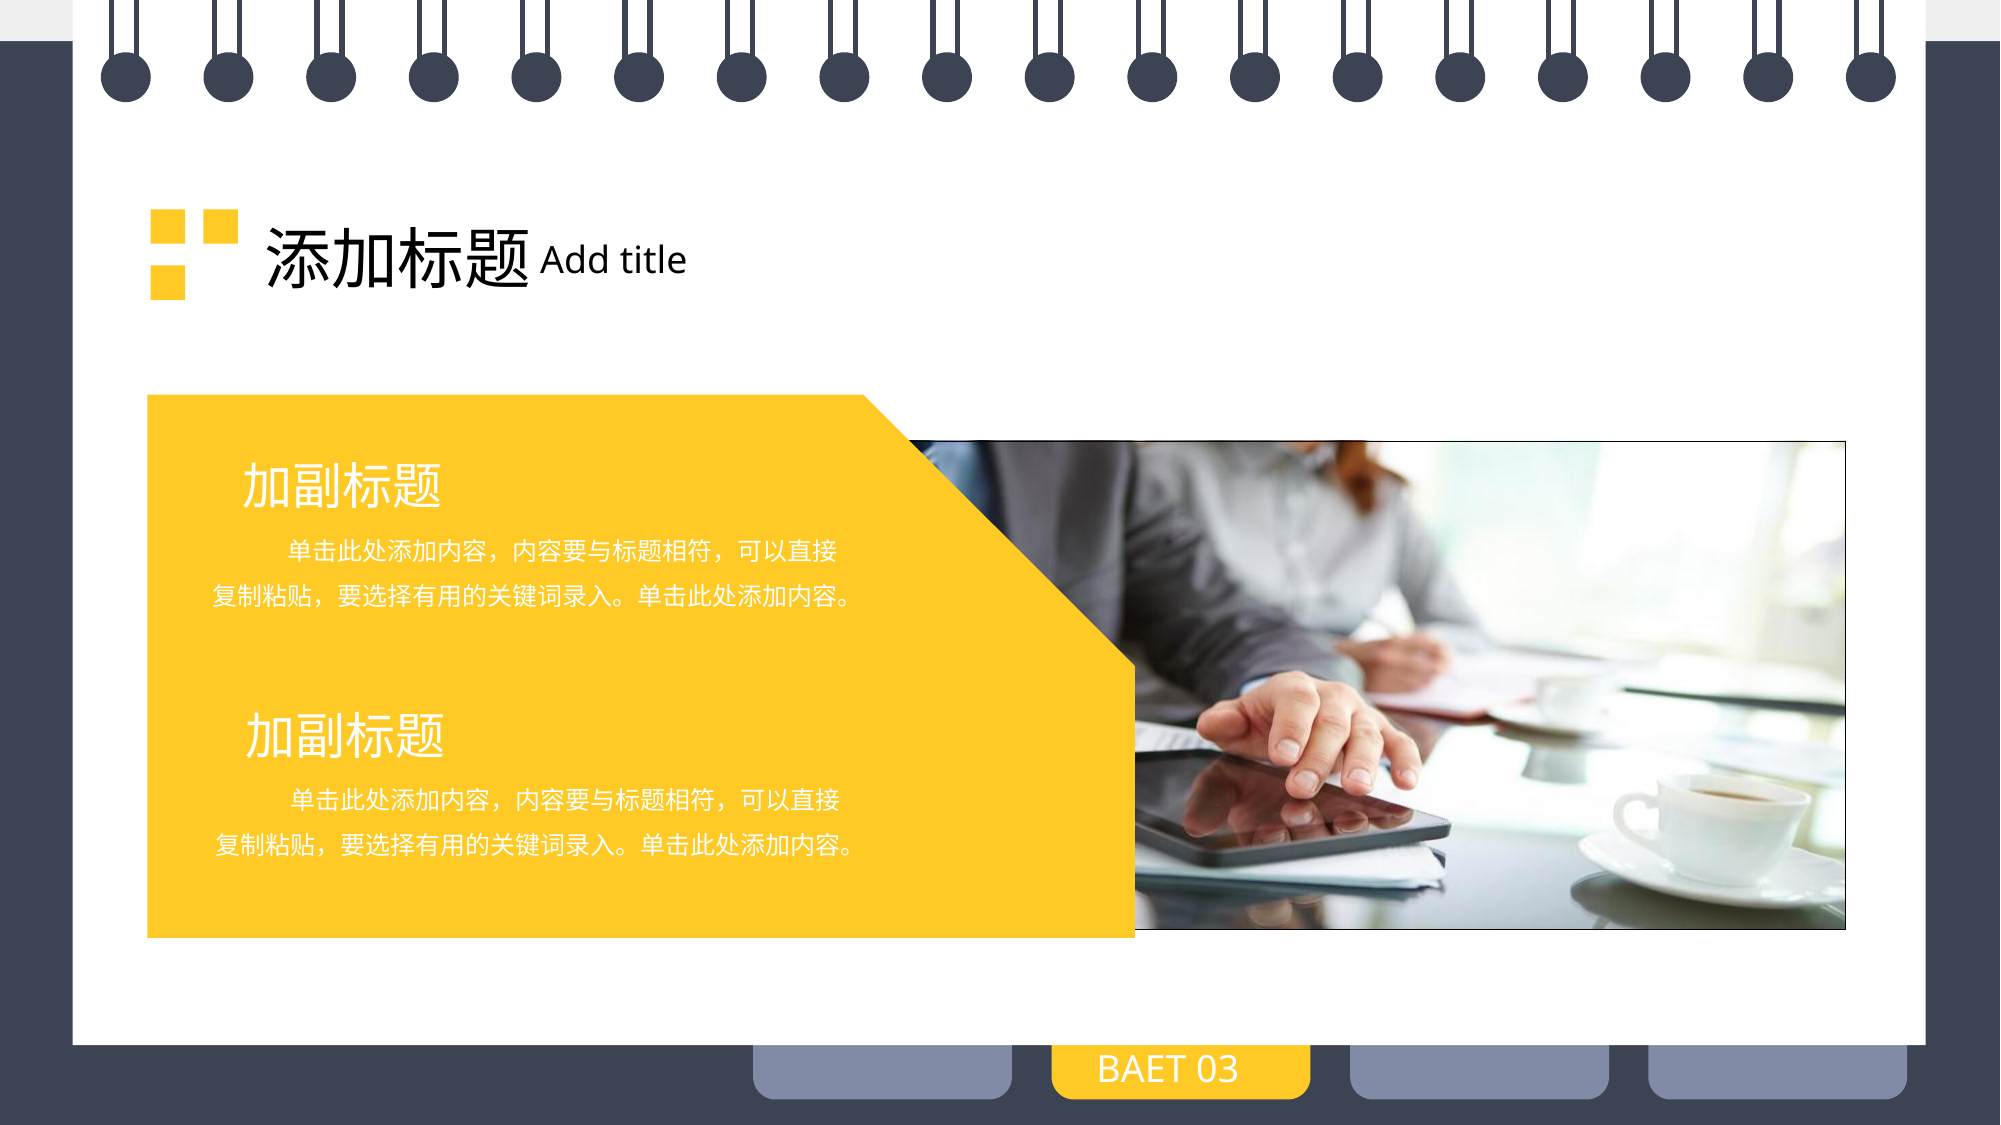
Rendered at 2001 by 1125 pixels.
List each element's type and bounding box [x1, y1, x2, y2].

text_box [72, 0, 1926, 1046]
text_box [752, 1046, 1014, 1101]
text_box [0, 42, 2000, 1125]
text_box [1926, 0, 2000, 42]
text_box [0, 0, 72, 42]
text_box [1647, 1046, 1909, 1101]
text_box [1051, 1046, 1311, 1100]
text_box [150, 209, 238, 300]
text_box [1349, 1046, 1611, 1101]
picture [887, 440, 1846, 930]
